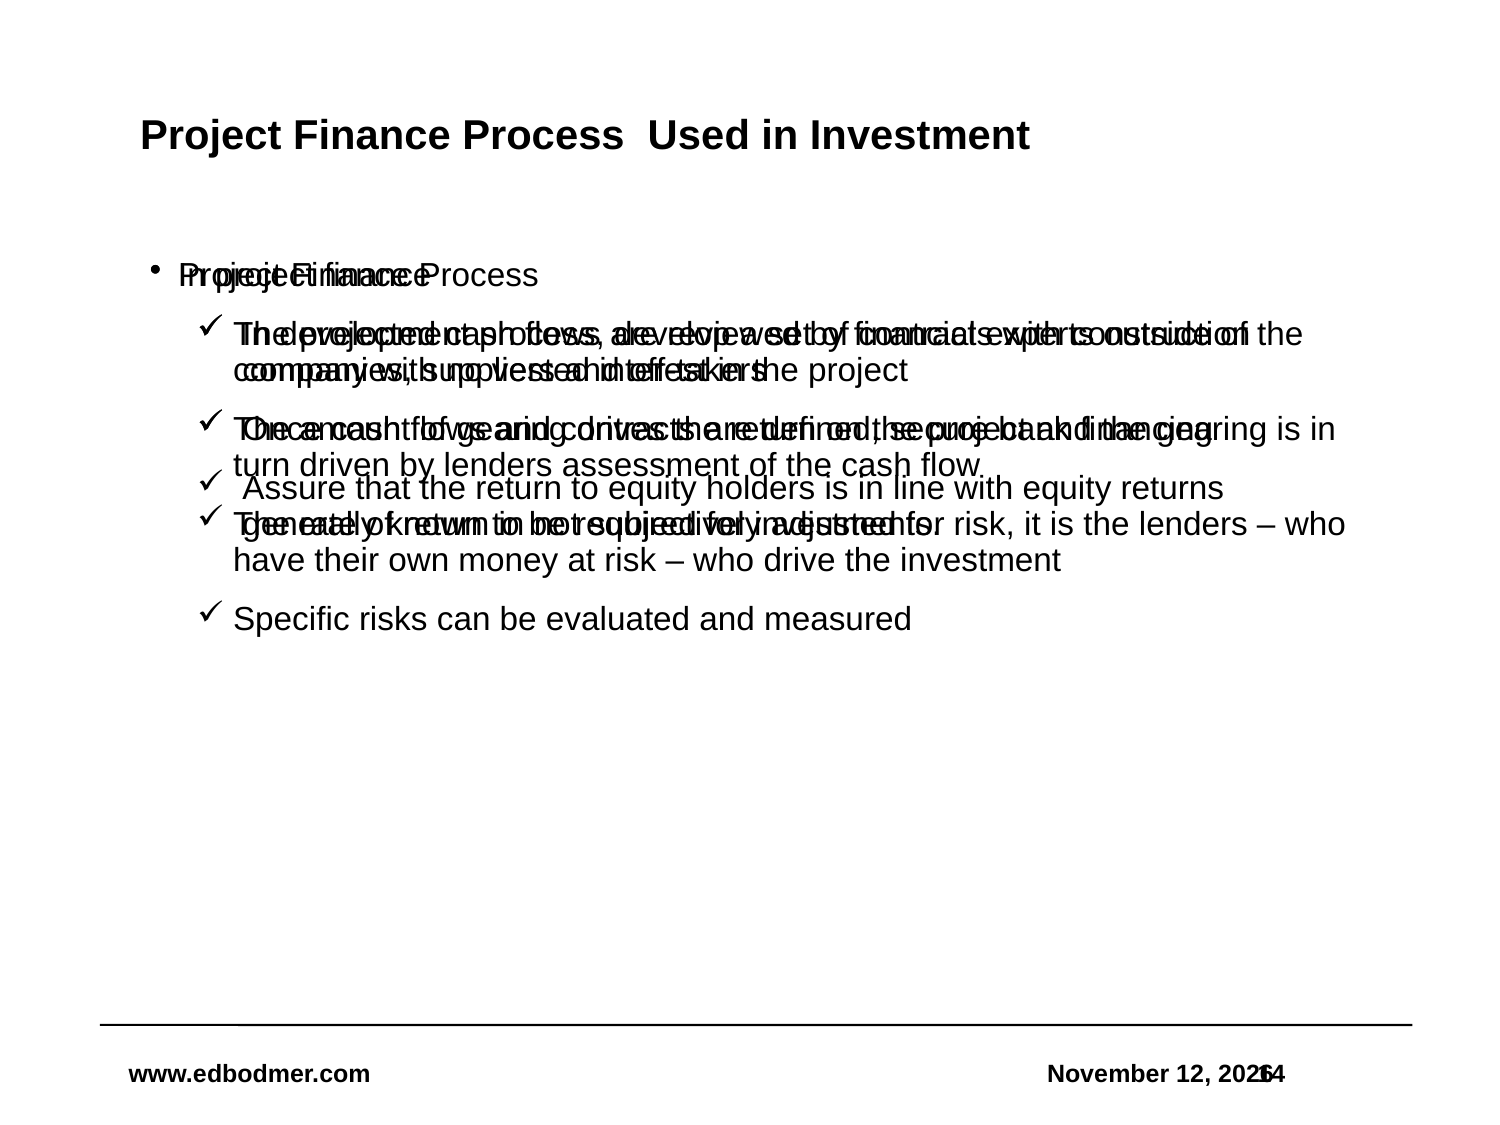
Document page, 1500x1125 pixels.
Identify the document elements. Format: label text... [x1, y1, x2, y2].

list Project Finance Process In development process, develop a set of contracts with construction companies, suppliers and off-takers Once cash flows and contracts are defined, secure bank financing Assure that the return to equity holders is in line with equity returns generally known to be required for investments. [124, 249, 1376, 1001]
title Project Finance Process Used in Investment [124, 99, 1288, 226]
